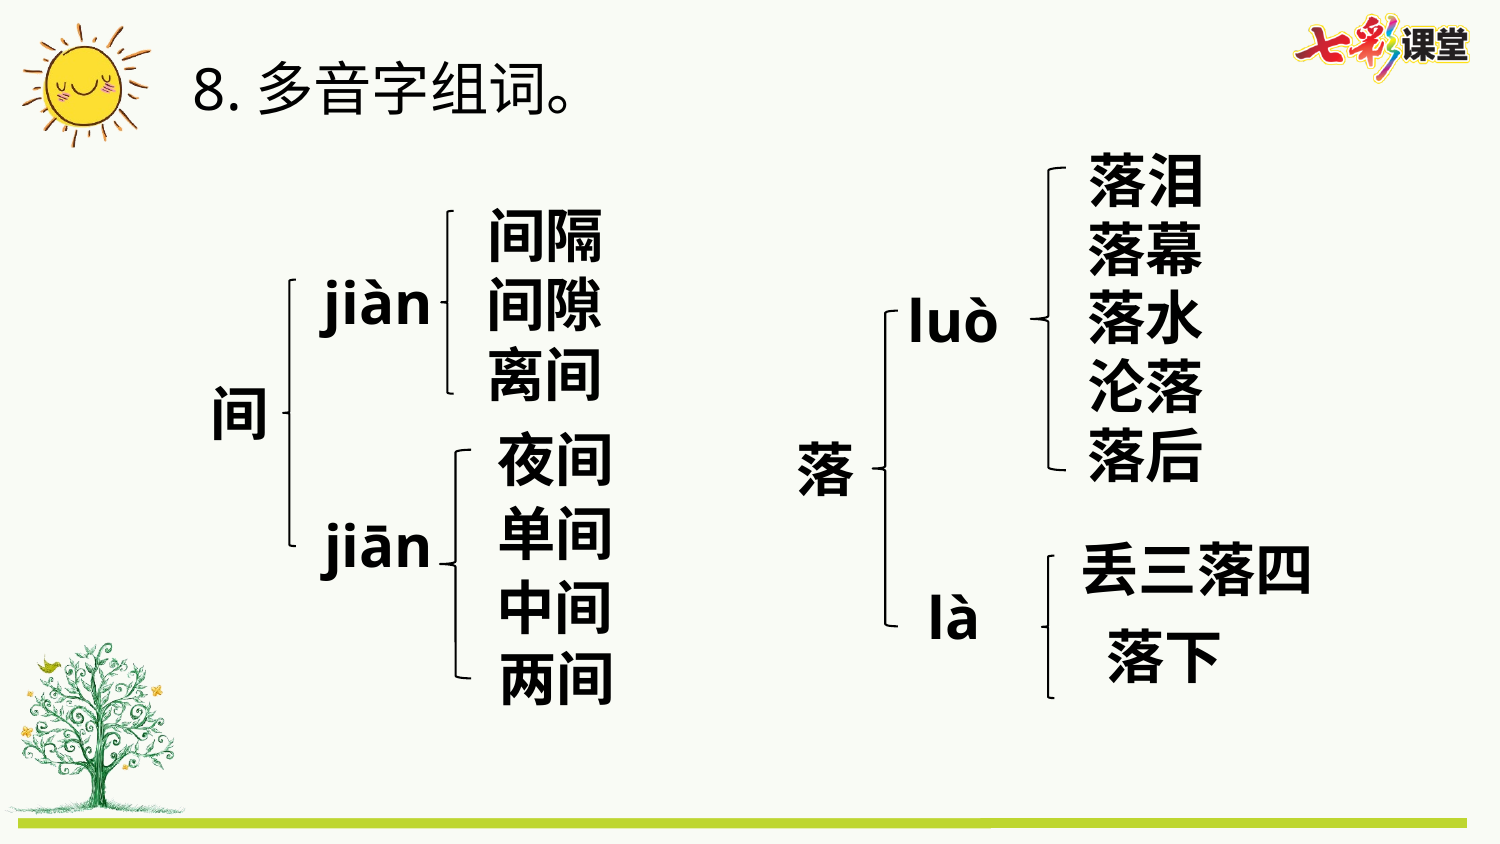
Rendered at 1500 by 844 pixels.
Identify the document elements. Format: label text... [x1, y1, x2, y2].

text_box [284, 278, 296, 548]
text_box 间隔 [472, 192, 619, 261]
text_box 8.多音字组词。 [177, 45, 620, 130]
picture [1291, 9, 1472, 87]
text_box 丢三落四 [1065, 525, 1341, 611]
text_box 落下 [1091, 612, 1239, 698]
text_box 单间 [482, 489, 630, 575]
text_box 落泪 [1074, 136, 1221, 205]
text_box 落水 [1072, 274, 1230, 342]
text_box 落后 [1072, 411, 1230, 497]
text_box jiān [309, 501, 449, 587]
text_box luò [892, 276, 1015, 362]
text_box [871, 309, 898, 628]
text_box [1029, 166, 1066, 472]
text_box 间隙 [471, 261, 629, 330]
text_box [1040, 554, 1055, 700]
text_box 沦落 [1072, 342, 1230, 411]
text_box [438, 448, 472, 680]
text_box 夜间 [482, 415, 630, 489]
text_box là [913, 573, 996, 659]
text_box 落 [781, 425, 870, 511]
text_box 间 [195, 370, 284, 455]
picture [0, 0, 173, 172]
text_box 中间 [481, 563, 718, 649]
text_box 落幕 [1072, 205, 1225, 274]
text_box [440, 209, 454, 395]
text_box 离间 [471, 330, 629, 415]
text_box 两间 [483, 635, 718, 720]
text_box jiàn [309, 258, 446, 344]
picture [0, 608, 1467, 844]
